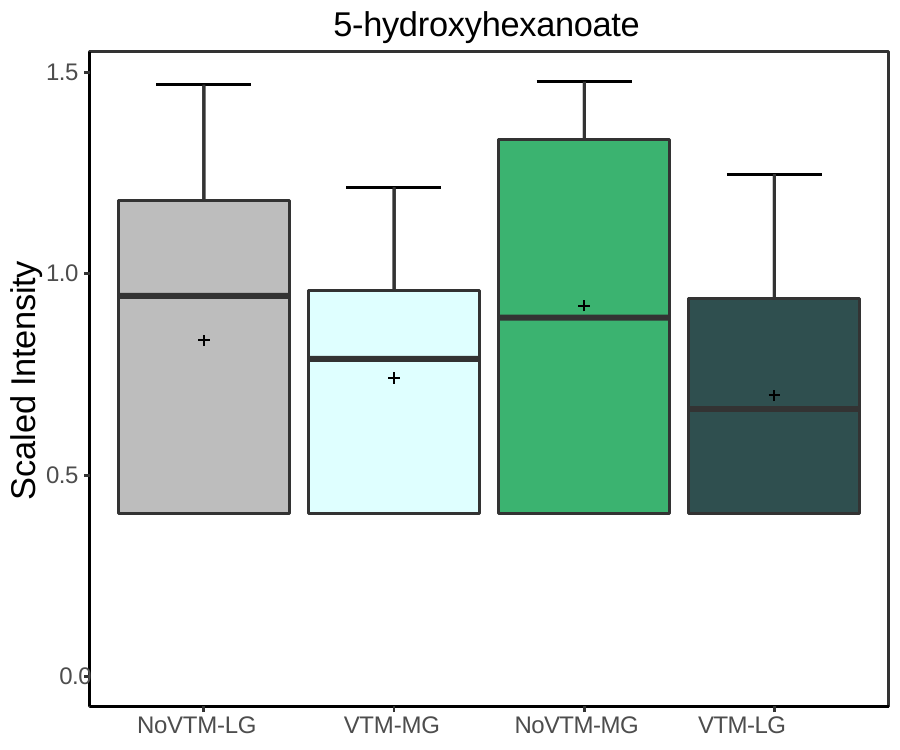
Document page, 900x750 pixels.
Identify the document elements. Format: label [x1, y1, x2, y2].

slide_number [134, 713, 275, 750]
text_box [44, 54, 82, 86]
footer [57, 661, 95, 750]
text_box [1, 255, 82, 503]
text_box [331, 0, 647, 44]
text_box [83, 50, 891, 738]
